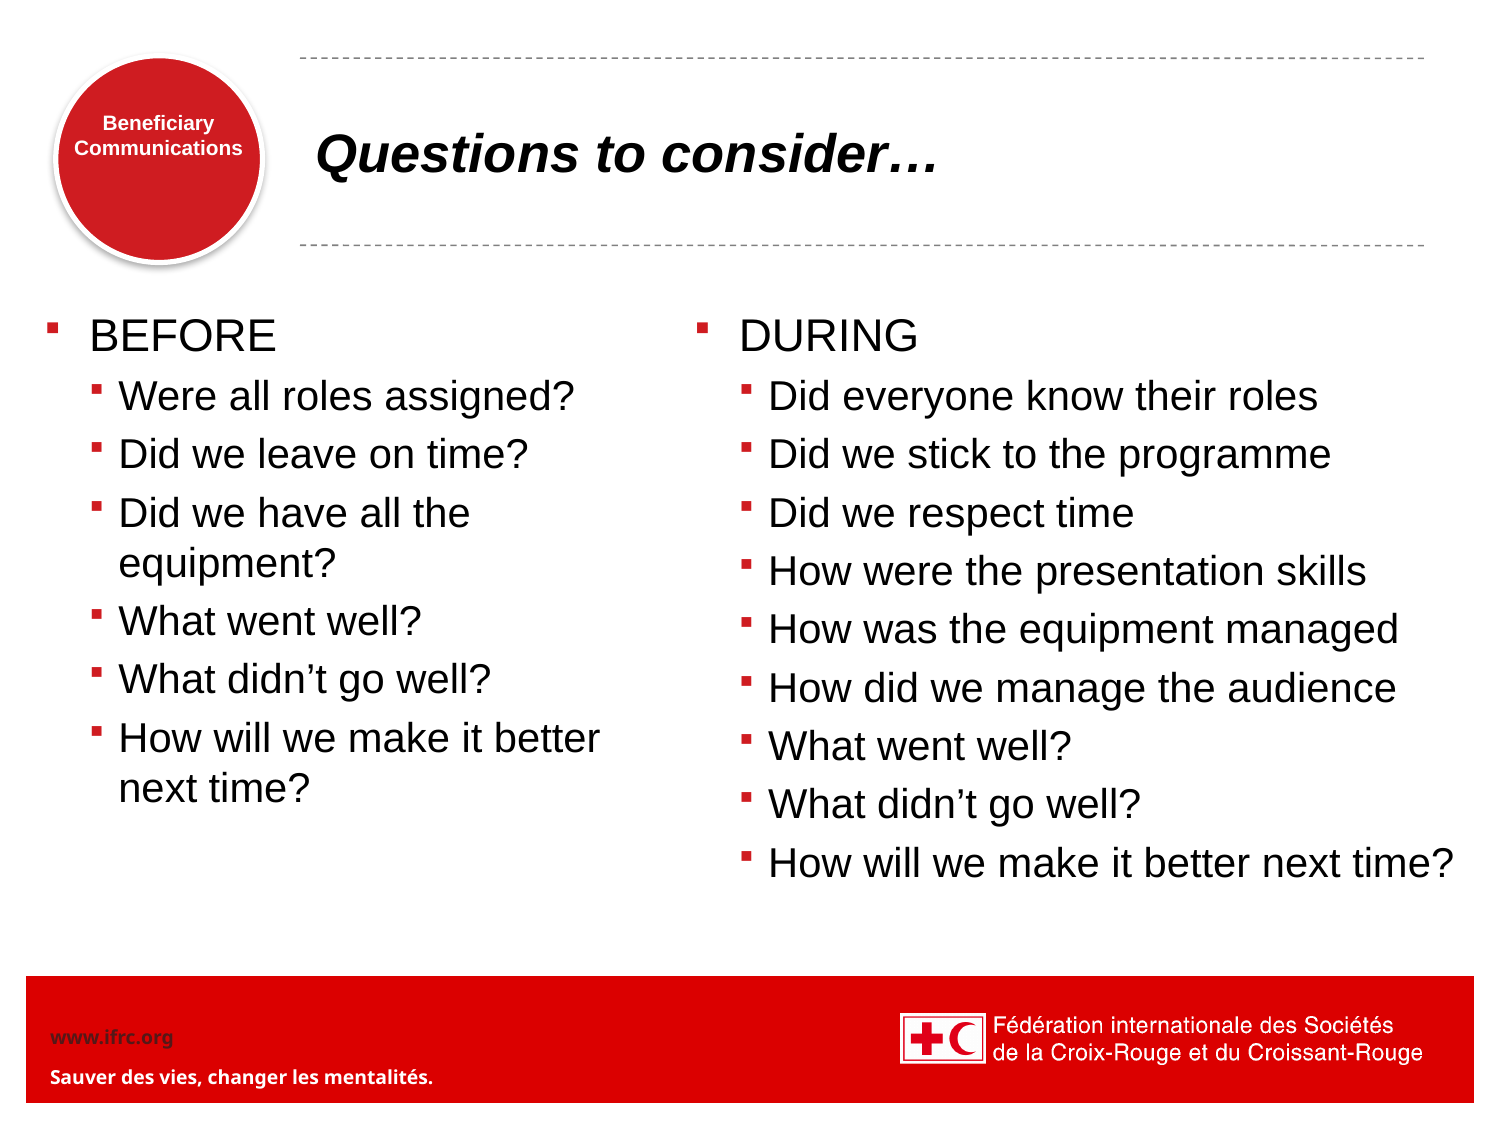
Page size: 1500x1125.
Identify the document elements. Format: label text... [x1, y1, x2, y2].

title Questions to consider… [299, 57, 1426, 246]
picture [900, 1013, 1422, 1065]
list BEFORE Were all roles assigned? Did we leave on time? Did we have all the equipment? What went well? What didn’t go well? How will we make it better next time? [29, 297, 656, 1012]
text_box DURING Did everyone know their roles Did we stick to the programme Did we respect time How were the presentation skills How was the equipment managed How did we manage the audience What went well? What didn’t go well? How will we make it better next time? [679, 297, 1471, 1012]
